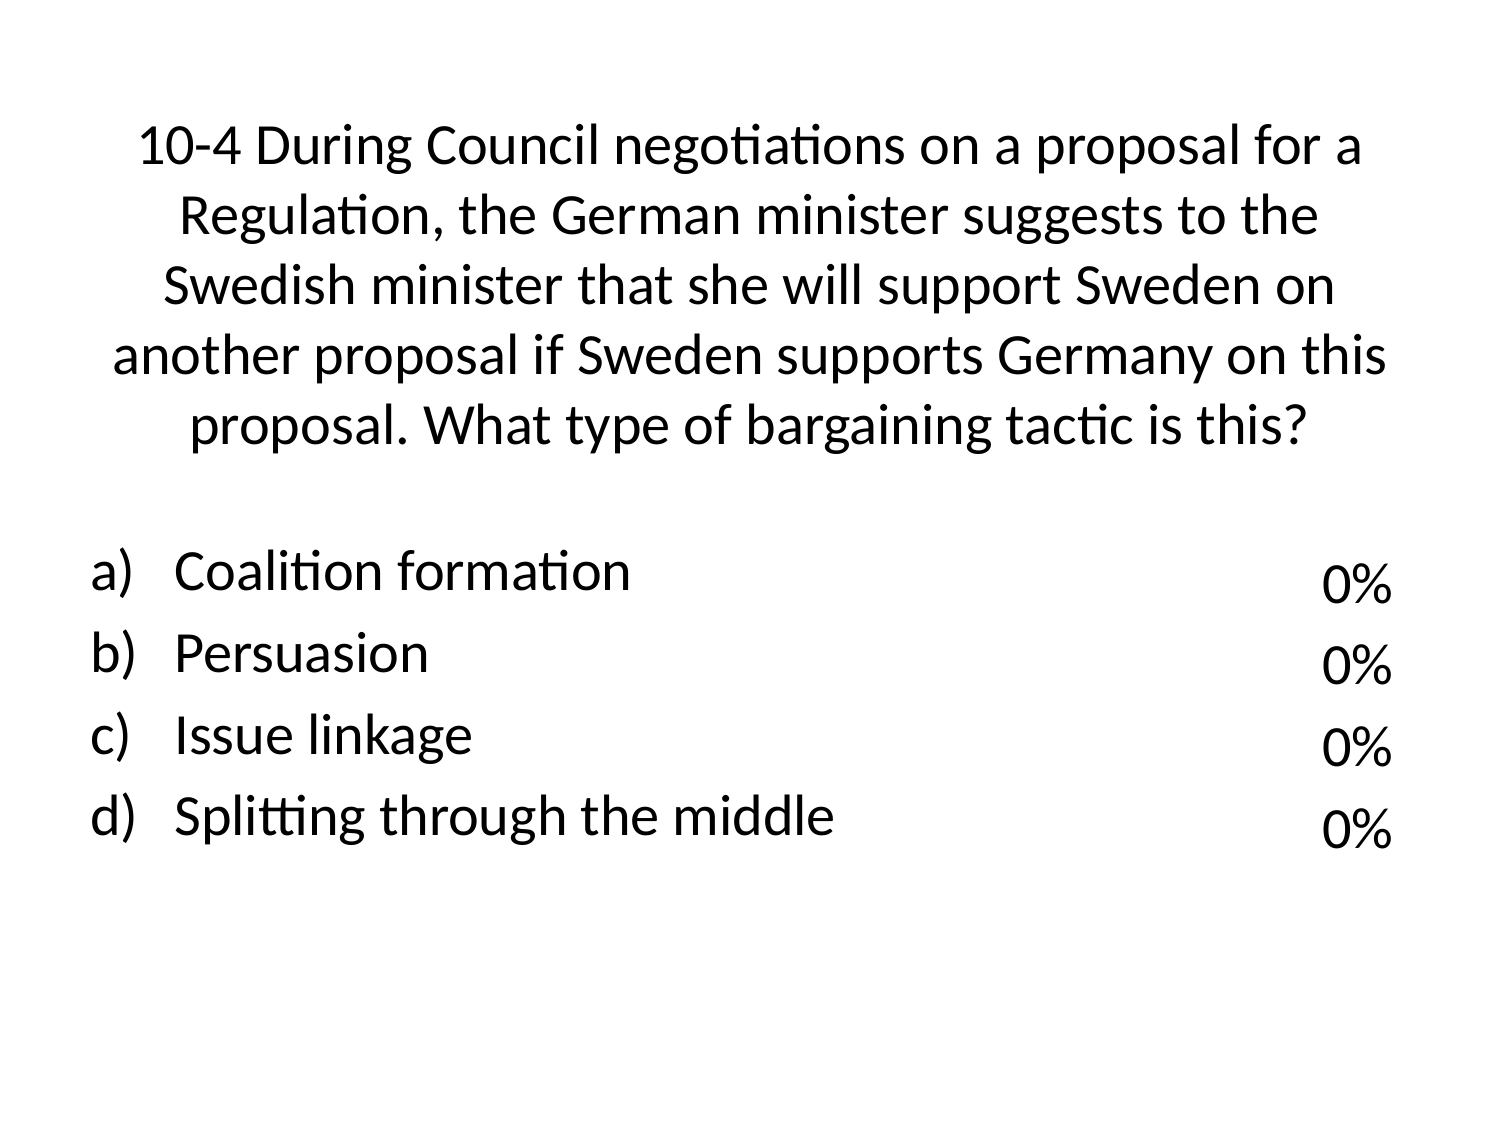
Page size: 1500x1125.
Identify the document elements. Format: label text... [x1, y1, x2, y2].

list 0% 0% 0% 0% [1124, 537, 1409, 1125]
title 10-4 During Council negotiations on a proposal for a Regulation, the German minister suggests to the Swedish minister that she will support Sweden on another proposal if Sweden supports Germany on this proposal. What type of bargaining tactic is this? [74, 98, 1426, 464]
list Coalition formation Persuasion Issue linkage Splitting through the middle [74, 524, 1117, 866]
